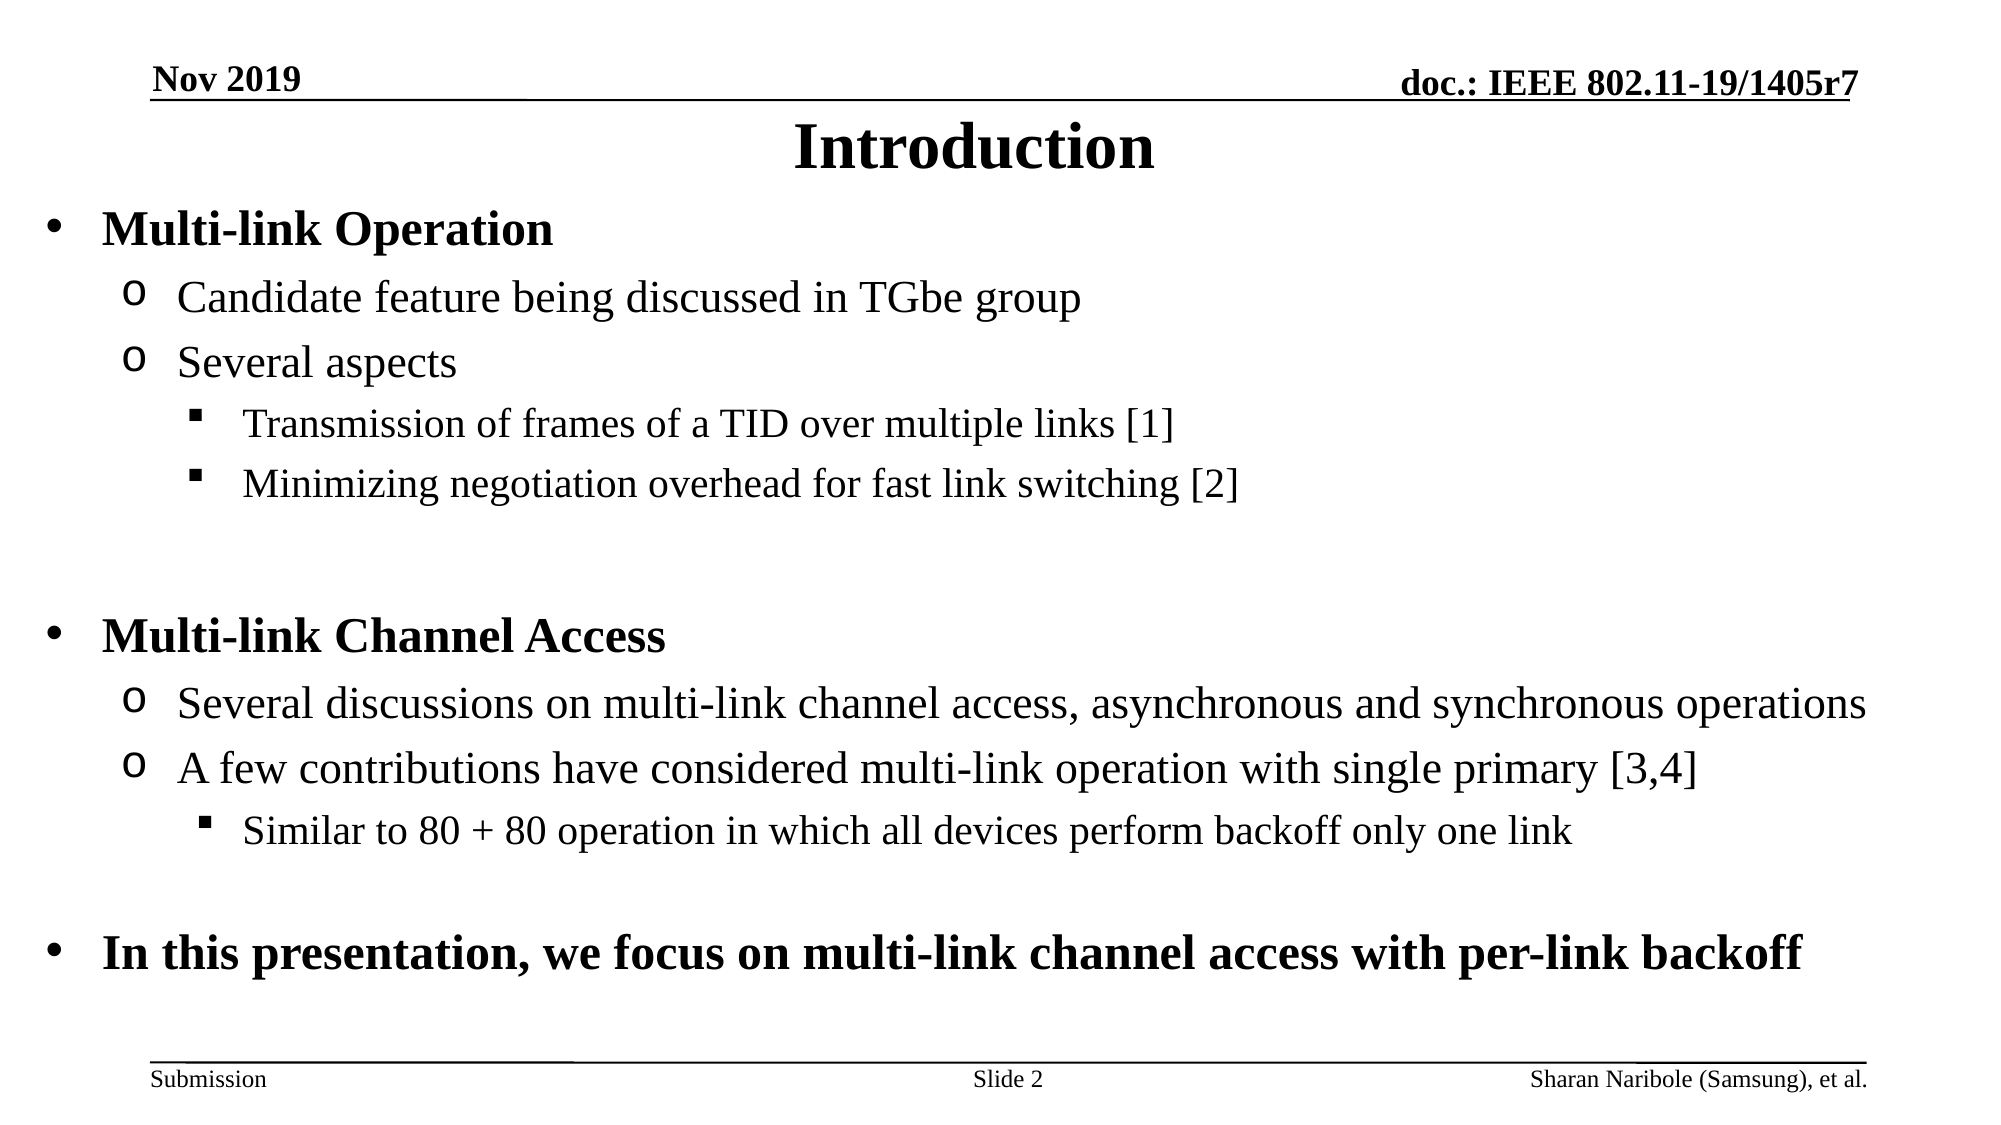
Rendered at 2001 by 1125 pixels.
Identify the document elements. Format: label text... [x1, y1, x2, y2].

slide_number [152, 54, 563, 100]
list Multi-link Operation Candidate feature being discussed in TGbe group Several aspects Transmission of frames of a TID over multiple links [1] Minimizing negotiation overhead for fast link switching [2] Multi-link Channel Access Several discussions on multi-link channel access, asynchronous and synchronous operations A few contributions have considered multi-link operation with single primary [3,4] Similar to 80 + 80 operation in which all devices perform backoff only one link In this presentation, we focus on multi-link channel access with per-link backoff [30, 187, 2000, 1063]
slide_number Slide 2 [950, 1063, 1067, 1123]
footer Sharan Naribole (Samsung), et al. [1171, 1063, 1869, 1093]
title Introduction [124, 54, 1825, 187]
